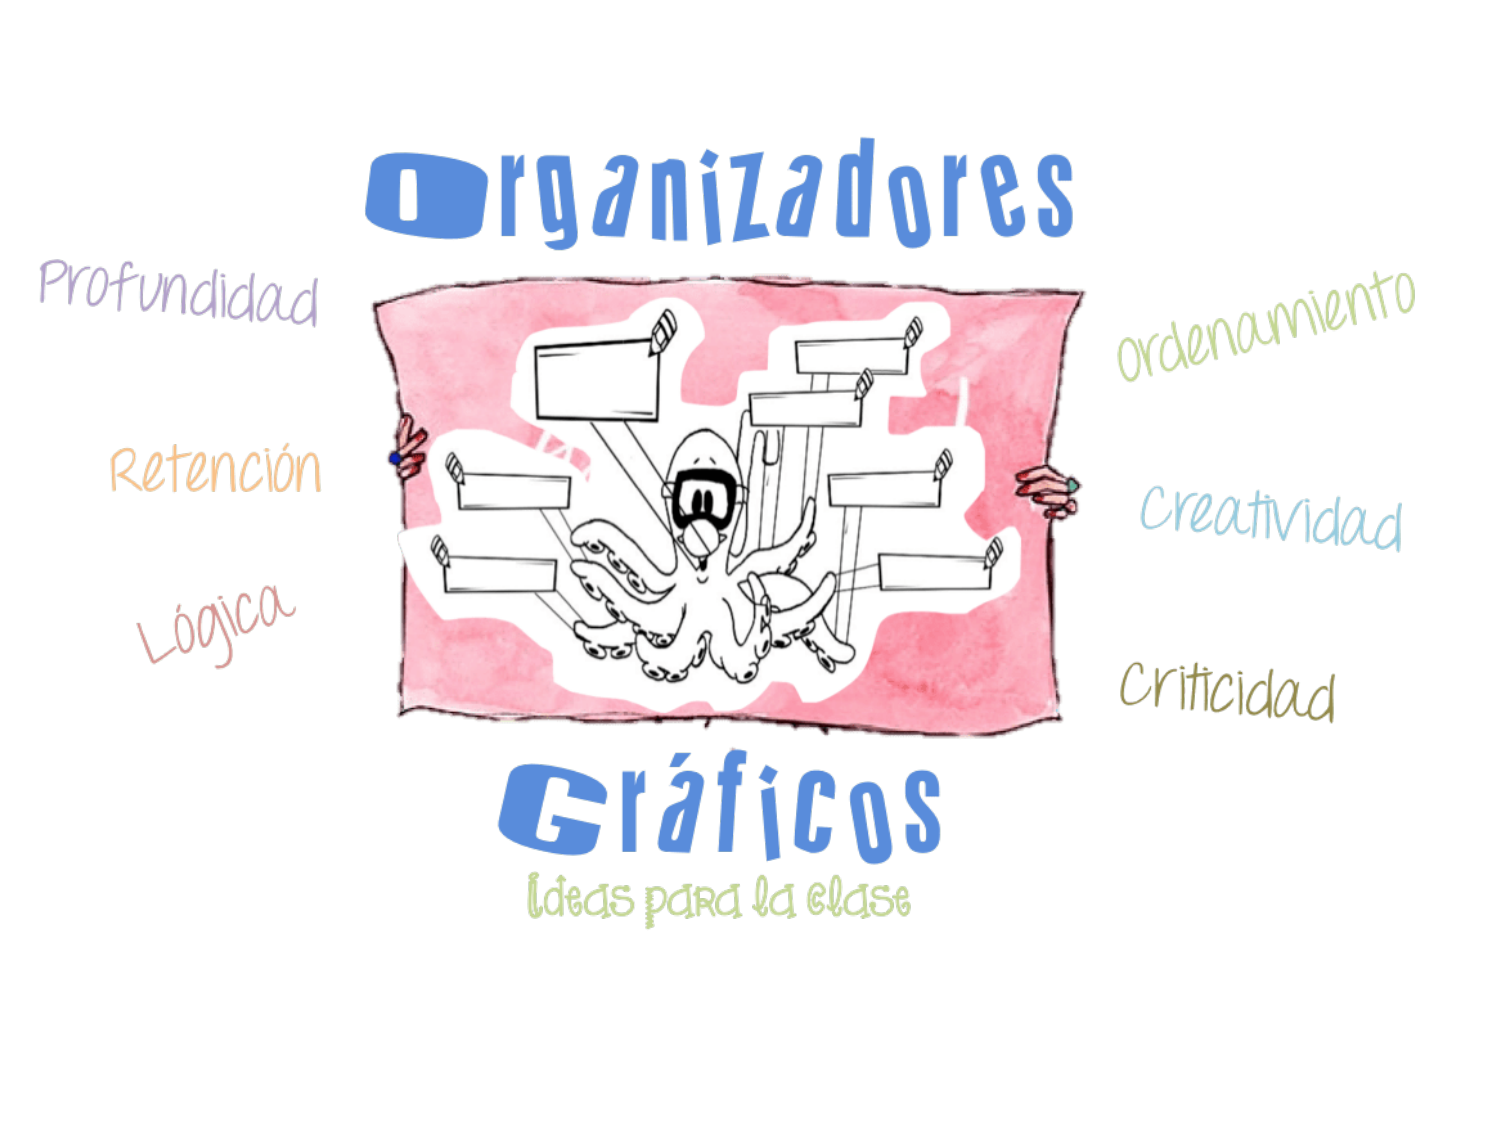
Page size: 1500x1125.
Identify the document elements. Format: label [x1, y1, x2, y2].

picture [35, 105, 1500, 978]
